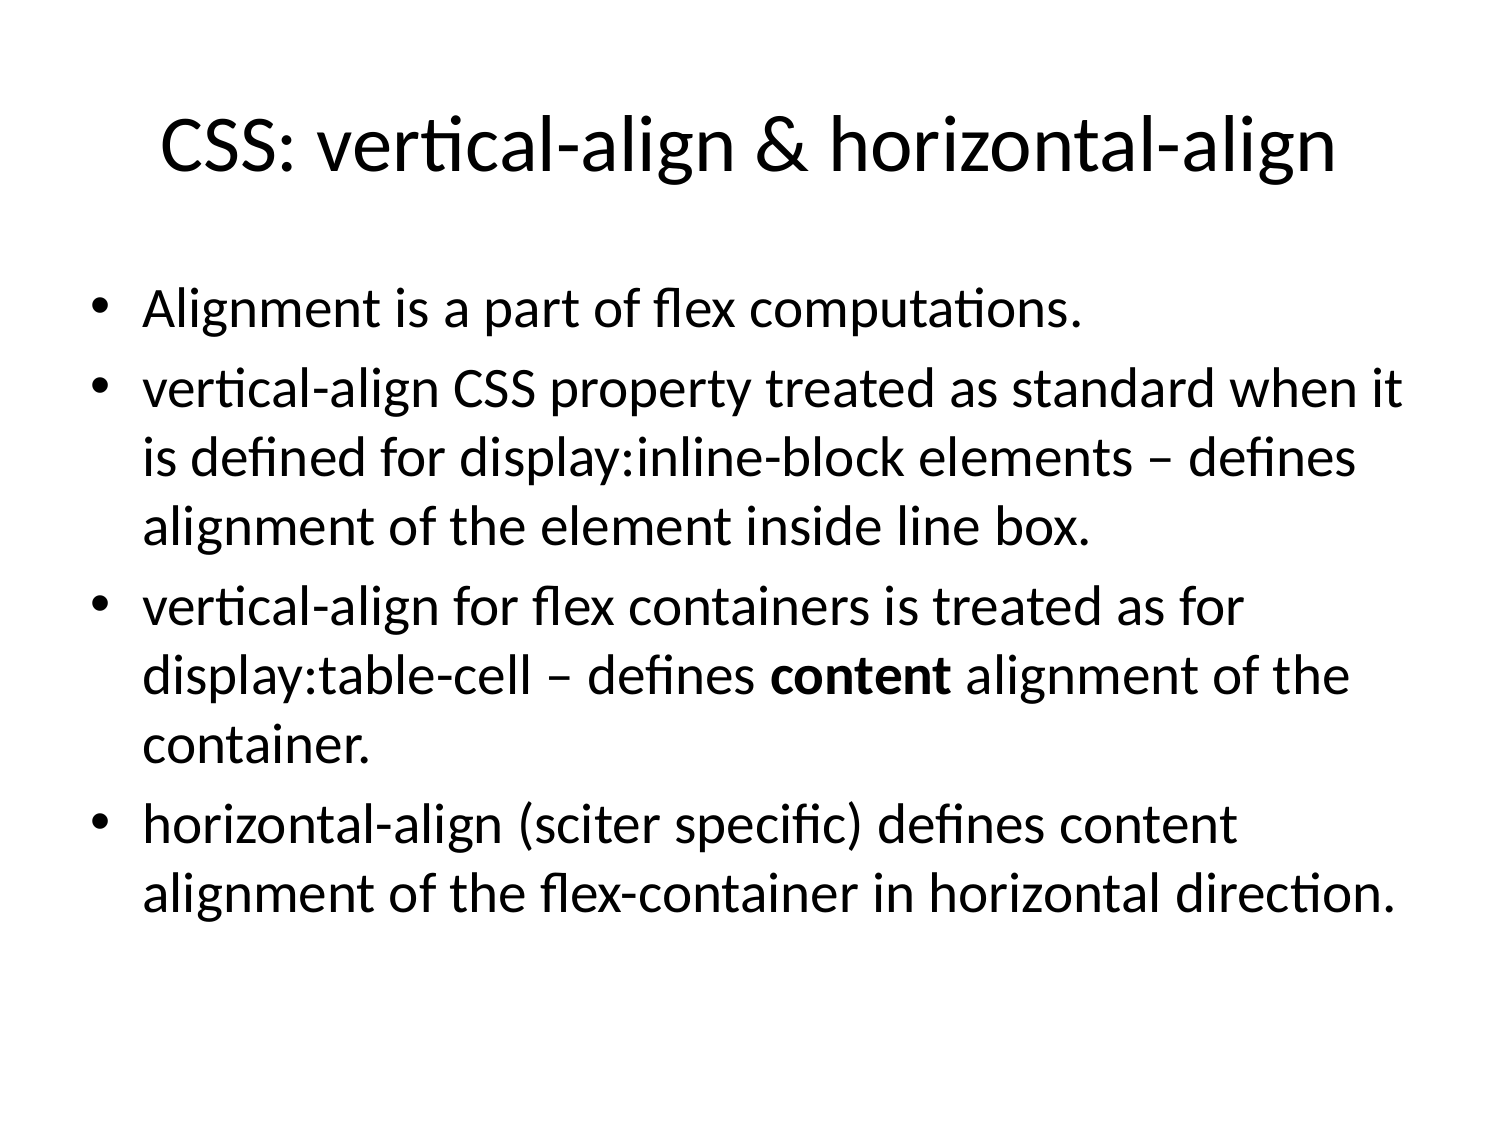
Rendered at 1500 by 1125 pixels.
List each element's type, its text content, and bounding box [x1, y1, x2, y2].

list Alignment is a part of flex computations. vertical-align CSS property treated as standard when it is defined for display:inline-block elements – defines alignment of the element inside line box. vertical-align for flex containers is treated as for display:table-cell – defines content alignment of the container. horizontal-align (sciter specific) defines content alignment of the flex-container in horizontal direction. [75, 262, 1425, 1005]
title CSS: vertical-align & horizontal-align [75, 45, 1425, 233]
